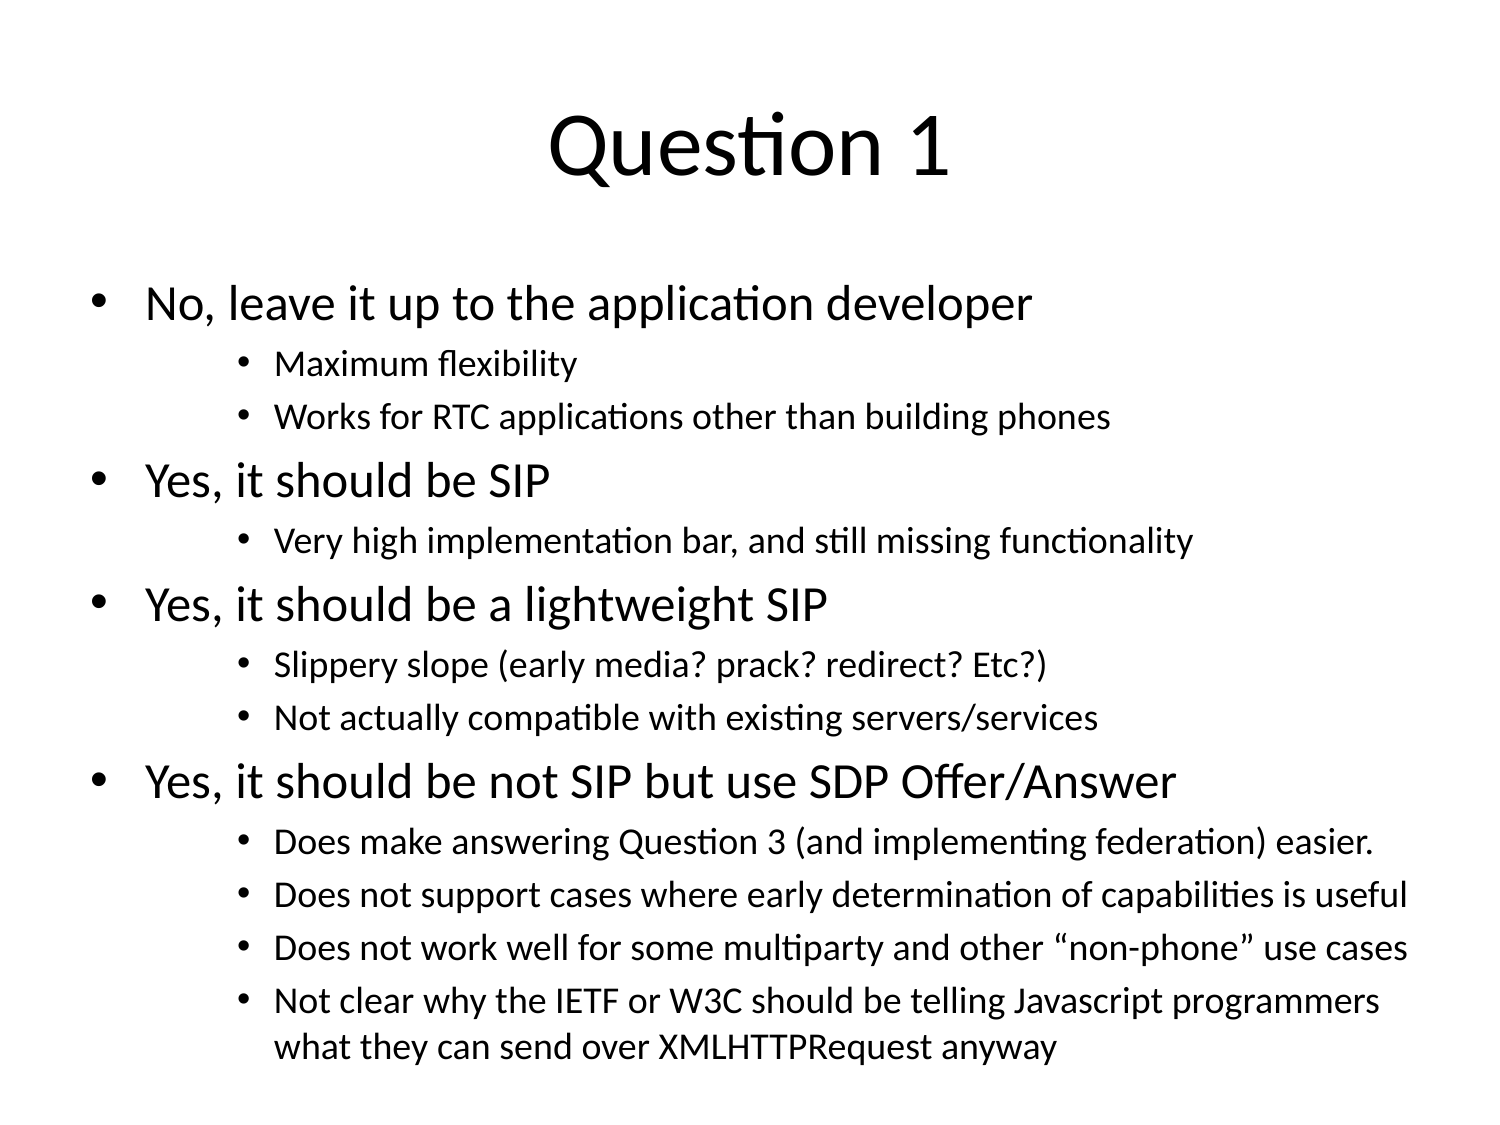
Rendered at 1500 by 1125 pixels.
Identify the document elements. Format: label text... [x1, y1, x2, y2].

list No, leave it up to the application developer Maximum flexibility Works for RTC applications other than building phones Yes, it should be SIP Very high implementation bar, and still missing functionality Yes, it should be a lightweight SIP Slippery slope (early media? prack? redirect? Etc?) Not actually compatible with existing servers/services Yes, it should be not SIP but use SDP Offer/Answer Does make answering Question 3 (and implementing federation) easier. Does not support cases where early determination of capabilities is useful Does not work well for some multiparty and other “non-phone” use cases Not clear why the IETF or W3C should be telling Javascript programmers what they can send over XMLHTTPRequest anyway [75, 262, 1425, 1100]
title Question 1 [75, 45, 1425, 233]
